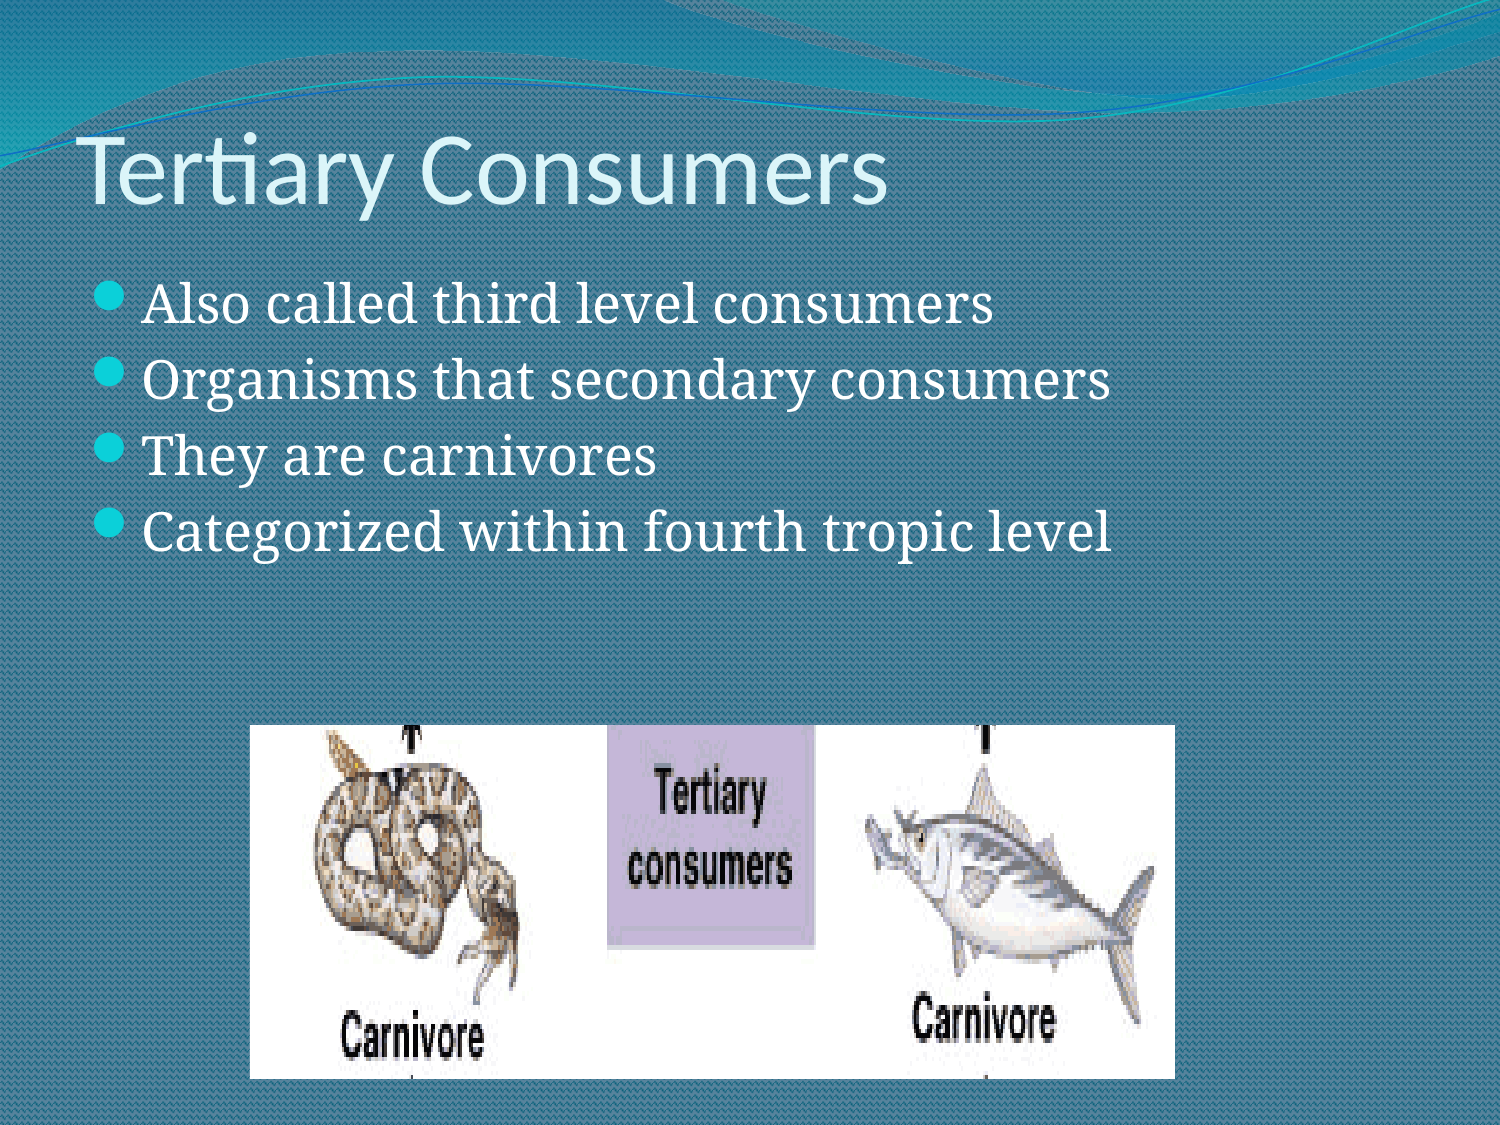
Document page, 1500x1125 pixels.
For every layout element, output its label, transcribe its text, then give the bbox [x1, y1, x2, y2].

title Tertiary Consumers [75, 37, 1425, 225]
picture [249, 724, 1176, 1079]
list Also called third level consumers Organisms that secondary consumers They are carnivores Categorized within fourth tropic level [75, 262, 1425, 650]
